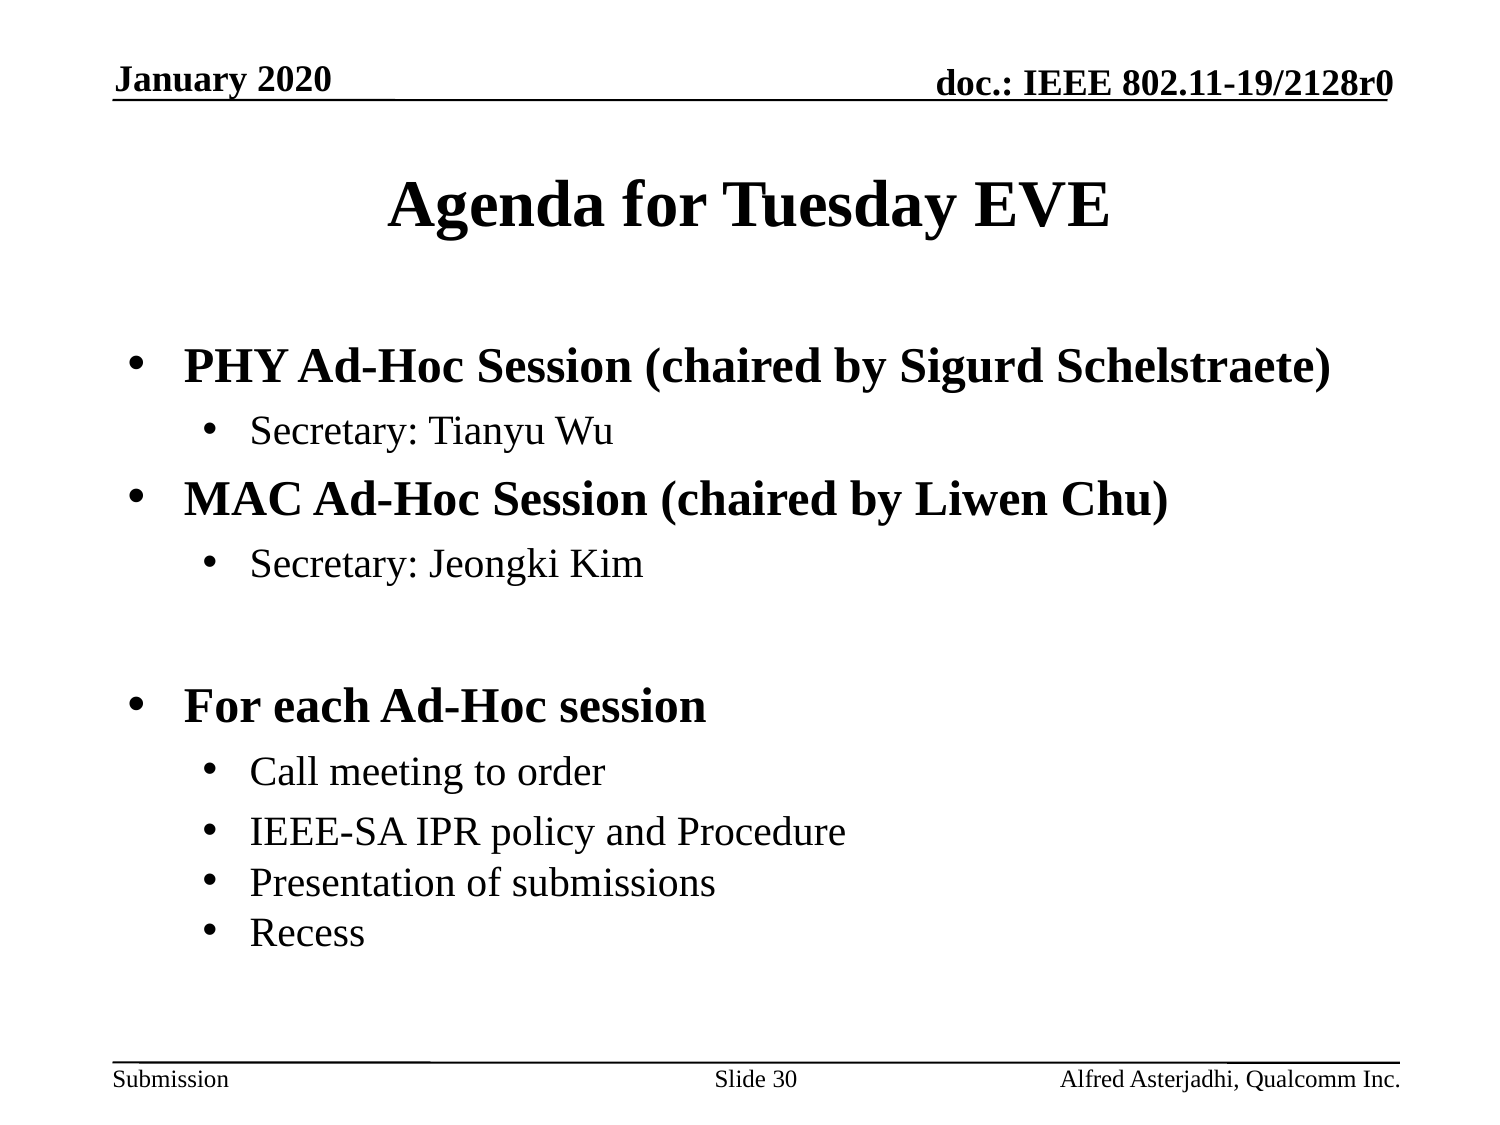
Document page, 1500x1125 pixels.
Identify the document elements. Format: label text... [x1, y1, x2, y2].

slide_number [114, 54, 493, 100]
footer Alfred Asterjadhi, Qualcomm Inc. [878, 1061, 1402, 1093]
list PHY Ad-Hoc Session (chaired by Sigurd Schelstraete) Secretary: Tianyu Wu MAC Ad-Hoc Session (chaired by Liwen Chu) Secretary: Jeongki Kim For each Ad-Hoc session Call meeting to order IEEE-SA IPR policy and Procedure Presentation of submissions Recess [112, 324, 1388, 1000]
title Agenda for Tuesday EVE [112, 112, 1388, 288]
slide_number Slide 30 [712, 1061, 800, 1123]
